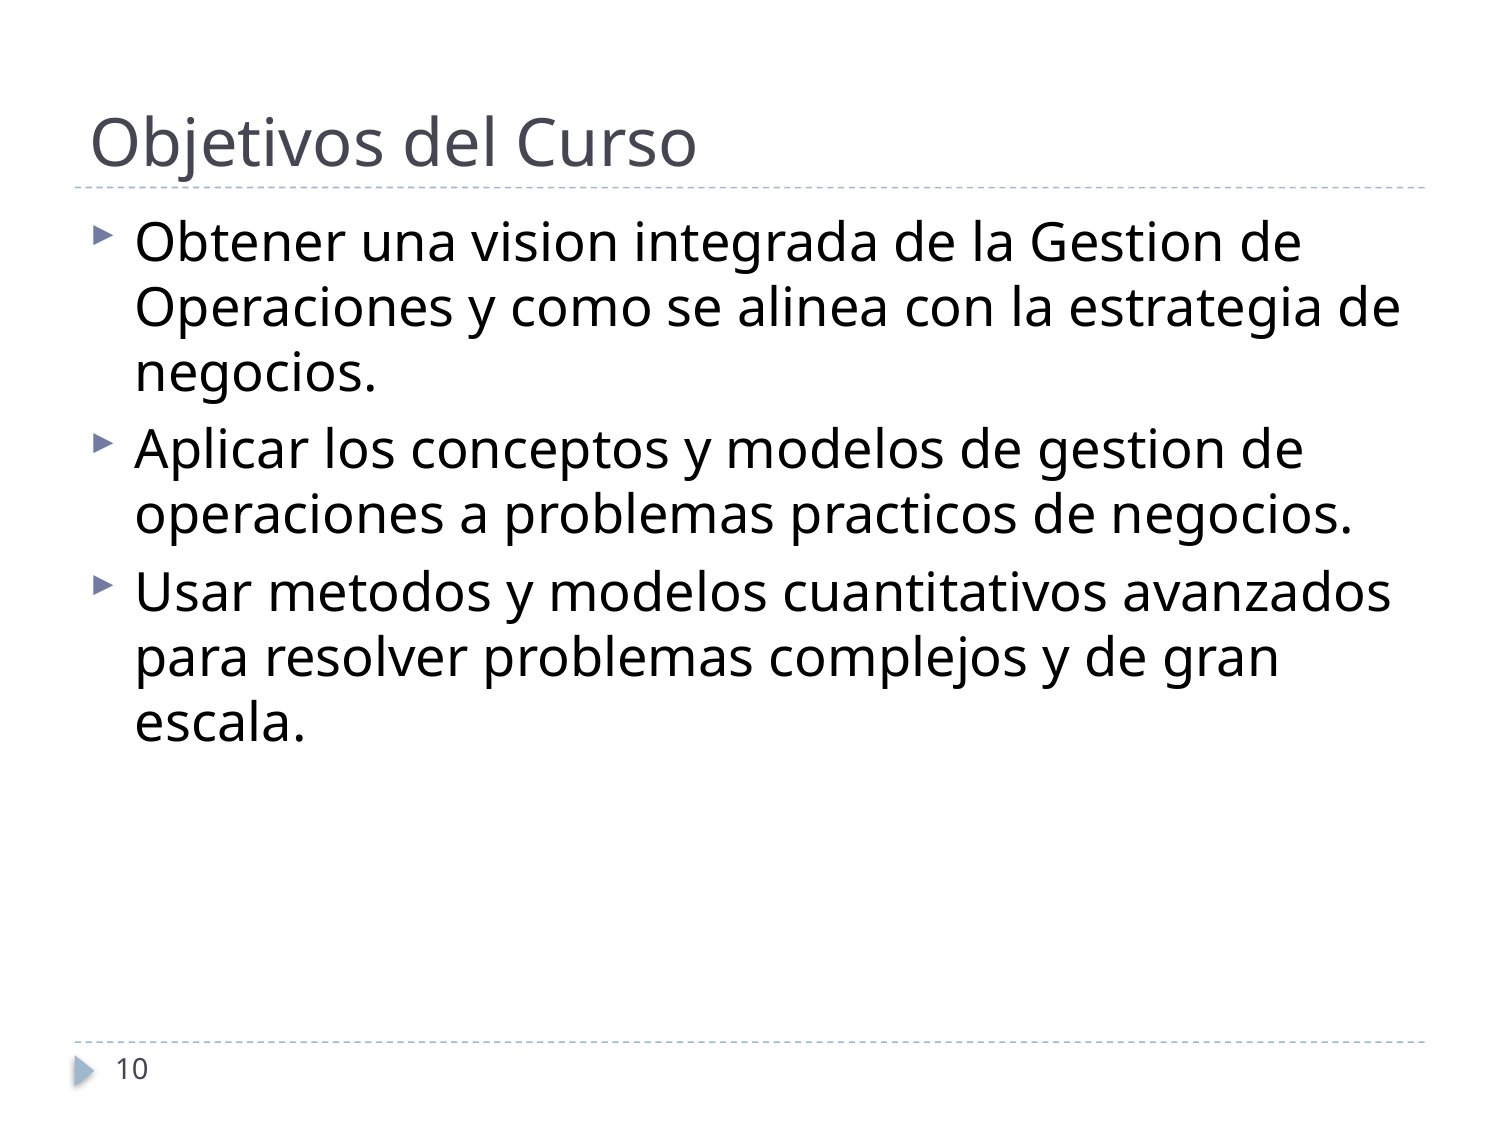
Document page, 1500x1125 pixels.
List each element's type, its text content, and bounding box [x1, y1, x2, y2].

title Objetivos del Curso [75, 24, 1425, 188]
slide_number 10 [100, 1042, 426, 1103]
list Obtener una vision integrada de la Gestion de Operaciones y como se alinea con la estrategia de negocios. Aplicar los conceptos y modelos de gestion de operaciones a problemas practicos de negocios. Usar metodos y modelos cuantitativos avanzados para resolver problemas complejos y de gran escala. [75, 200, 1425, 1010]
